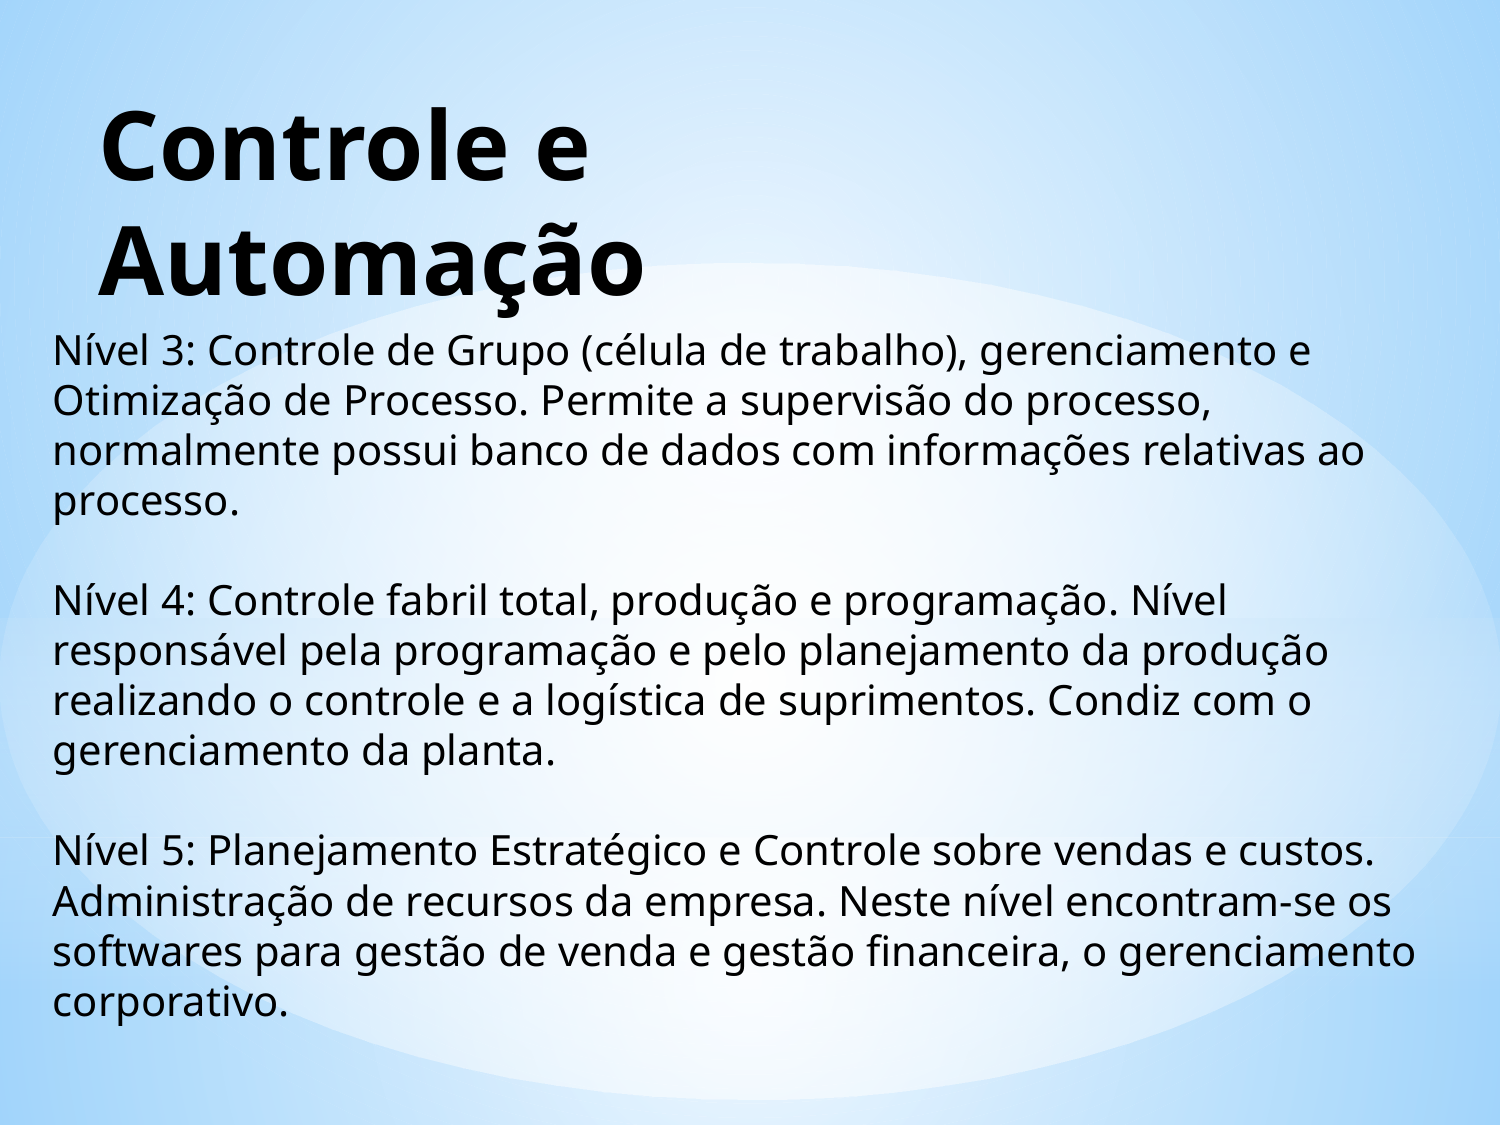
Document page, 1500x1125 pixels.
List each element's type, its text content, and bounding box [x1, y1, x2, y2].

text_box Nível 3: Controle de Grupo (célula de trabalho), gerenciamento e Otimização de Processo. Permite a supervisão do processo, normalmente possui banco de dados com informações relativas ao processo. Nível 4: Controle fabril total, produção e programação. Nível responsável pela programação e pelo planejamento da produção realizando o controle e a logística de suprimentos. Condiz com o gerenciamento da planta. Nível 5: Planejamento Estratégico e Controle sobre vendas e custos. Administração de recursos da empresa. Neste nível encontram-se os softwares para gestão de venda e gestão financeira, o gerenciamento corporativo. [38, 316, 1465, 1082]
title Controle e Automação [83, 77, 1152, 265]
